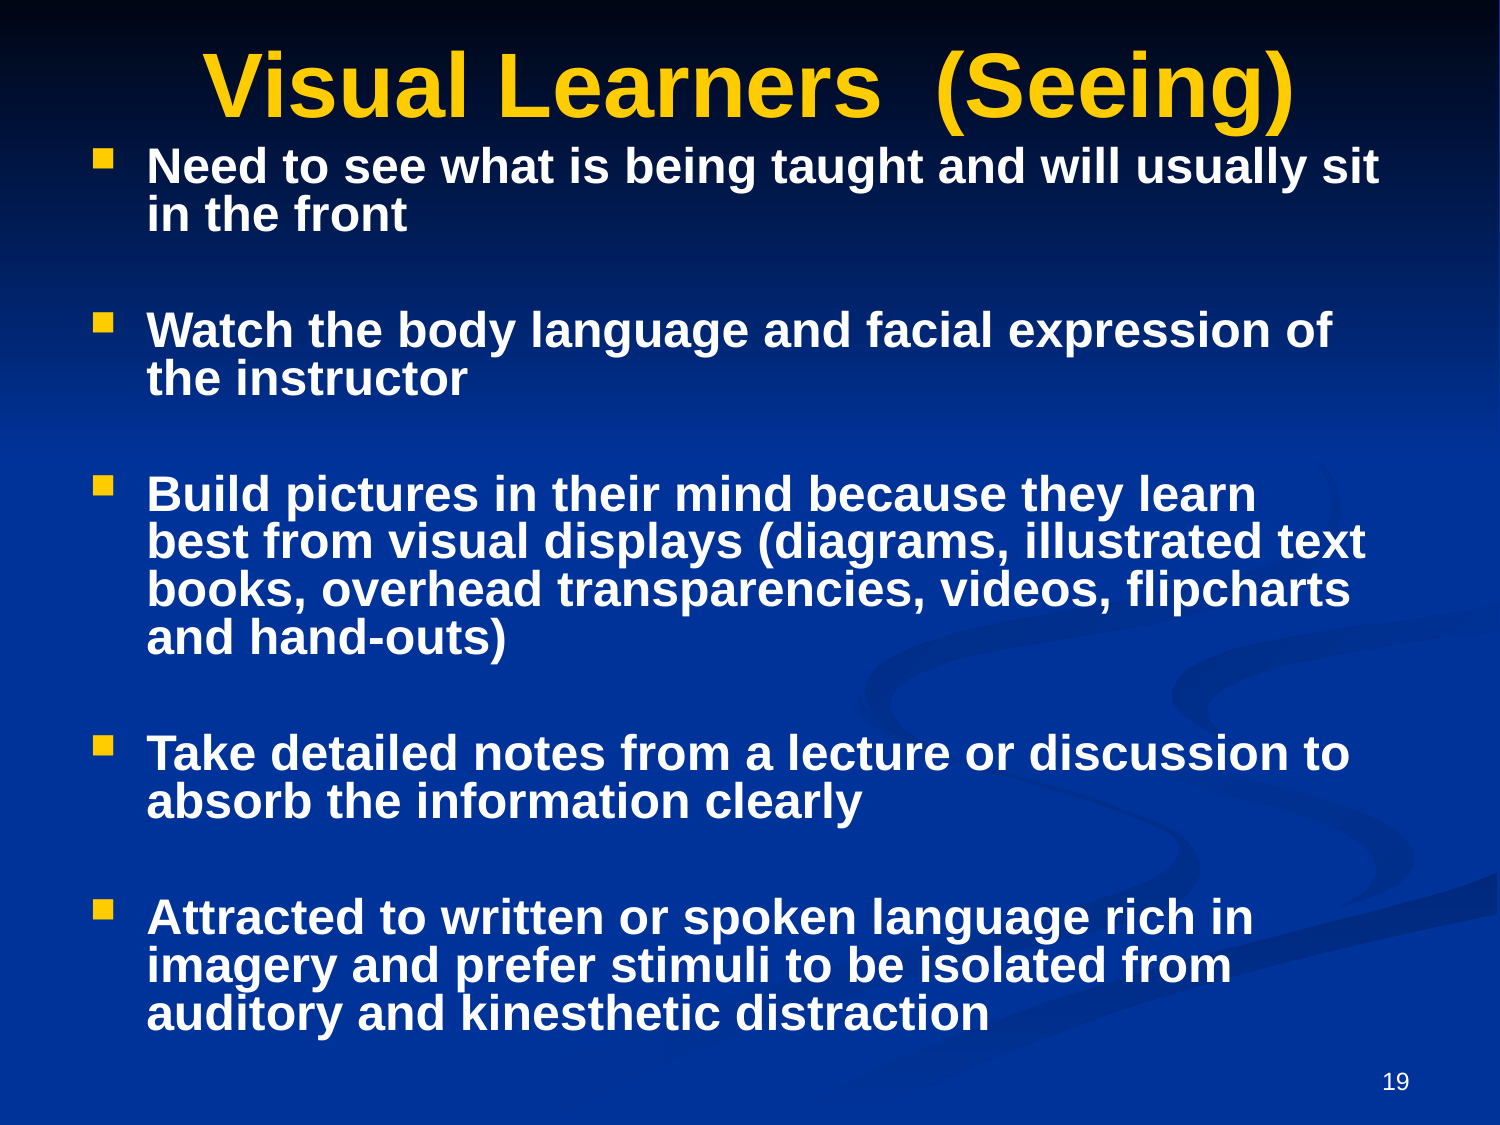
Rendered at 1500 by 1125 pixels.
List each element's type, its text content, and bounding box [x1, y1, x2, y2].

list Need to see what is being taught and will usually sit in the front Watch the body language and facial expression of the instructor Build pictures in their mind because they learn best from visual displays (diagrams, illustrated text books, overhead transparencies, videos, flipcharts and hand-outs) Take detailed notes from a lecture or discussion to absorb the information clearly Attracted to written or spoken language rich in imagery and prefer stimuli to be isolated from auditory and kinesthetic distraction [74, 137, 1426, 1125]
title Visual Learners (Seeing) [74, 24, 1426, 137]
